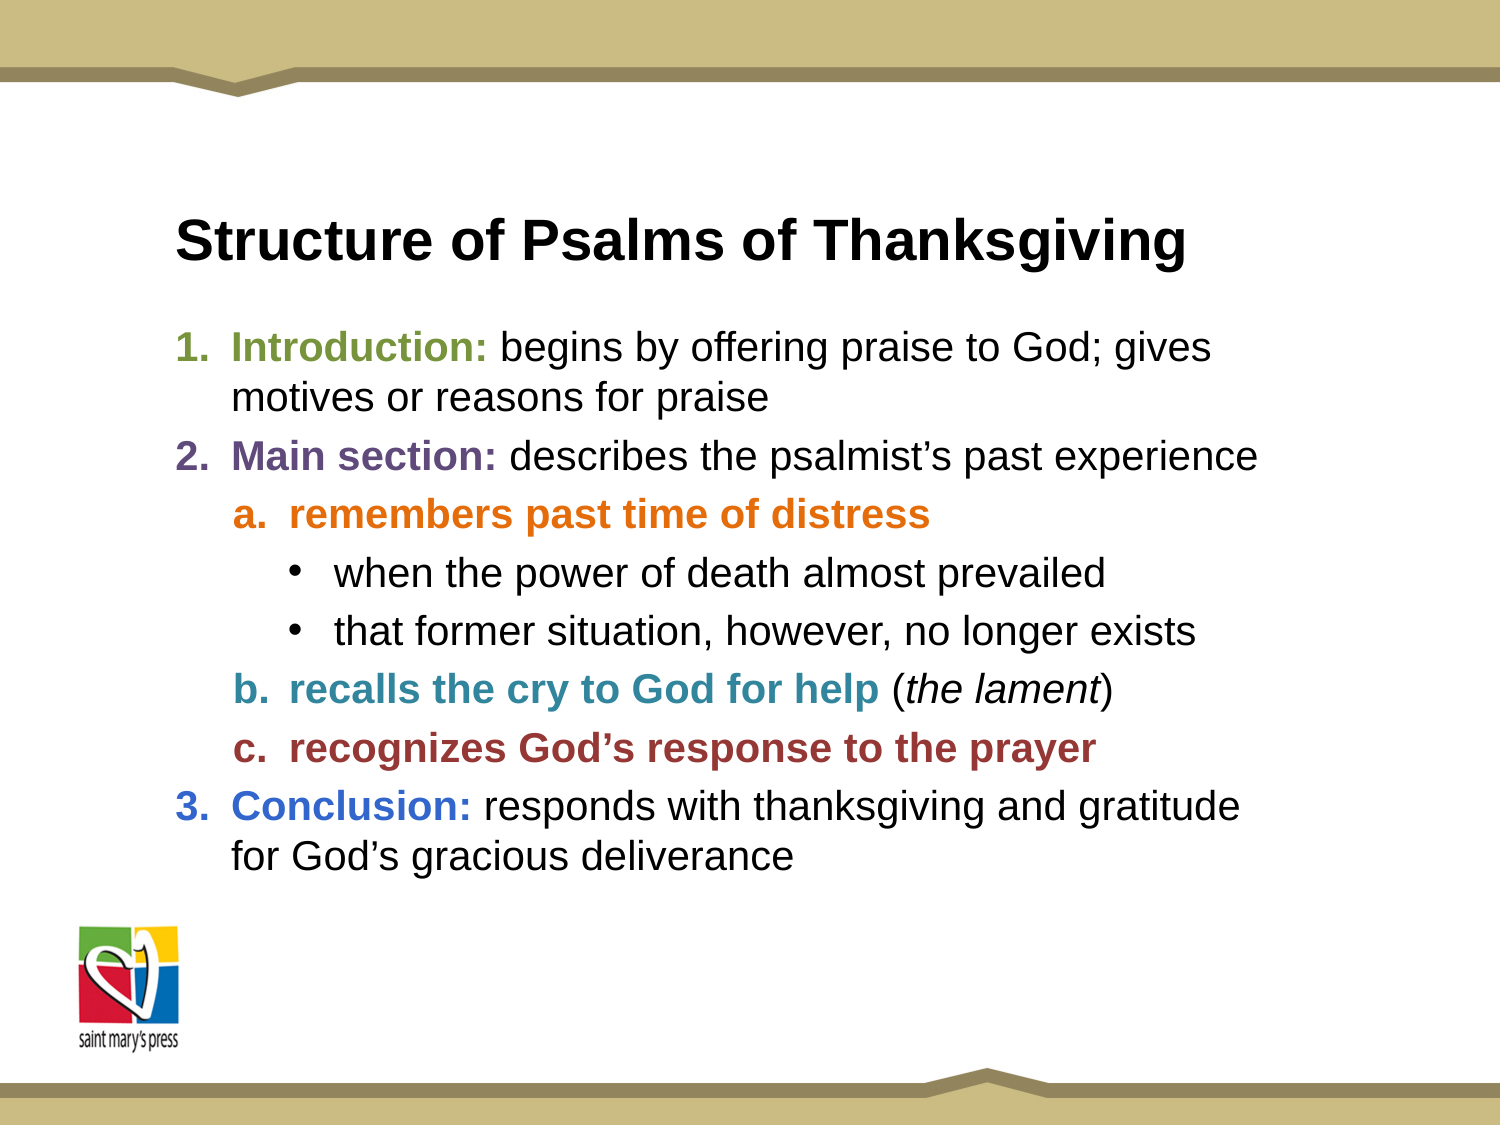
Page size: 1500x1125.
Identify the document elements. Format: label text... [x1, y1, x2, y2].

picture [0, 0, 1500, 1125]
title Structure of Psalms of Thanksgiving [160, 187, 1340, 288]
list 1. Introduction: begins by offering praise to God; gives motives or reasons for praise 2. Main section: describes the psalmist’s past experience remembers past time of distress when the power of death almost prevailed that former situation, however, no longer exists recalls the cry to God for help (the lament) recognizes God’s response to the prayer 3. Conclusion: responds with thanksgiving and gratitude for God’s gracious deliverance [160, 312, 1365, 1030]
